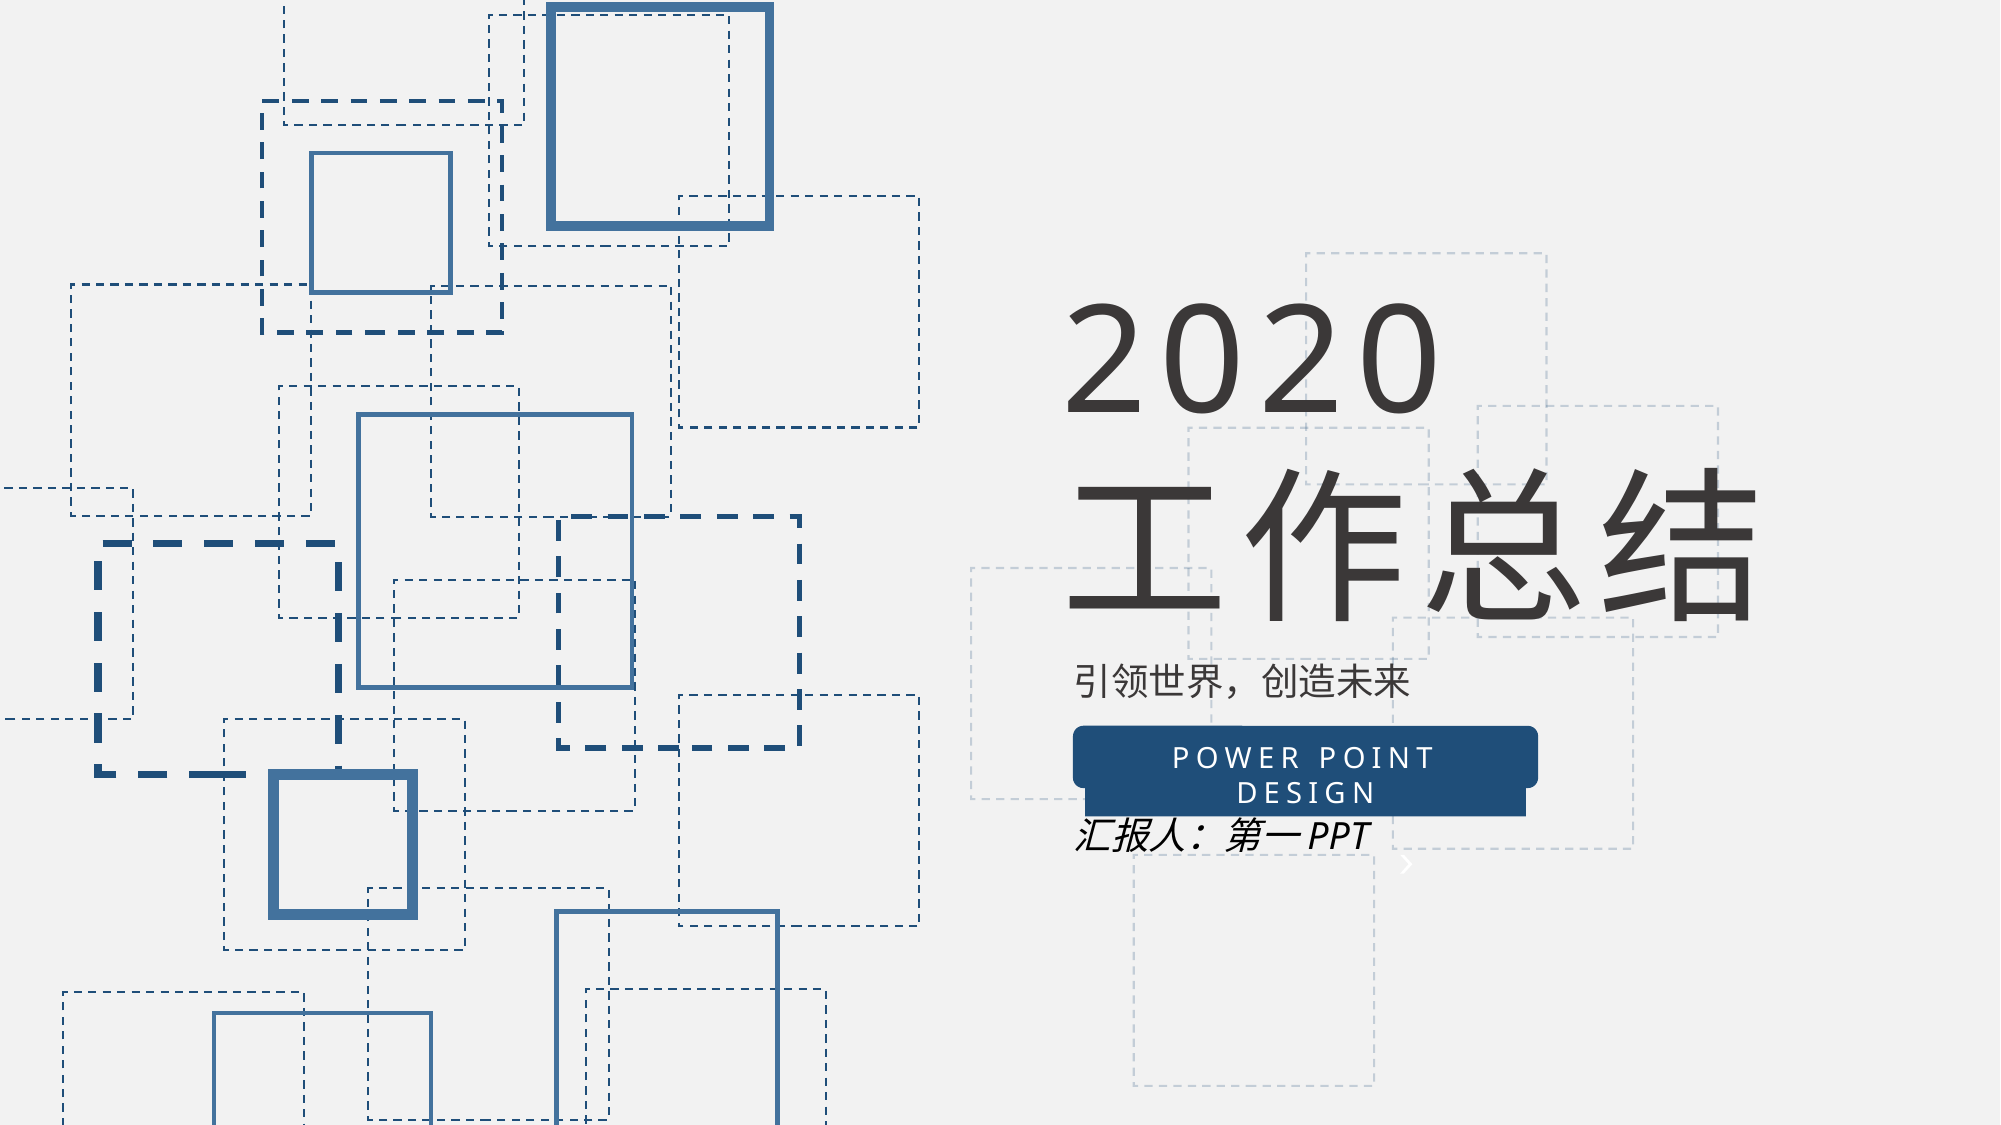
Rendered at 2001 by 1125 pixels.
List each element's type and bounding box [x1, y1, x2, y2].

text_box [0, 0, 1719, 1125]
text_box [1047, 254, 1869, 874]
